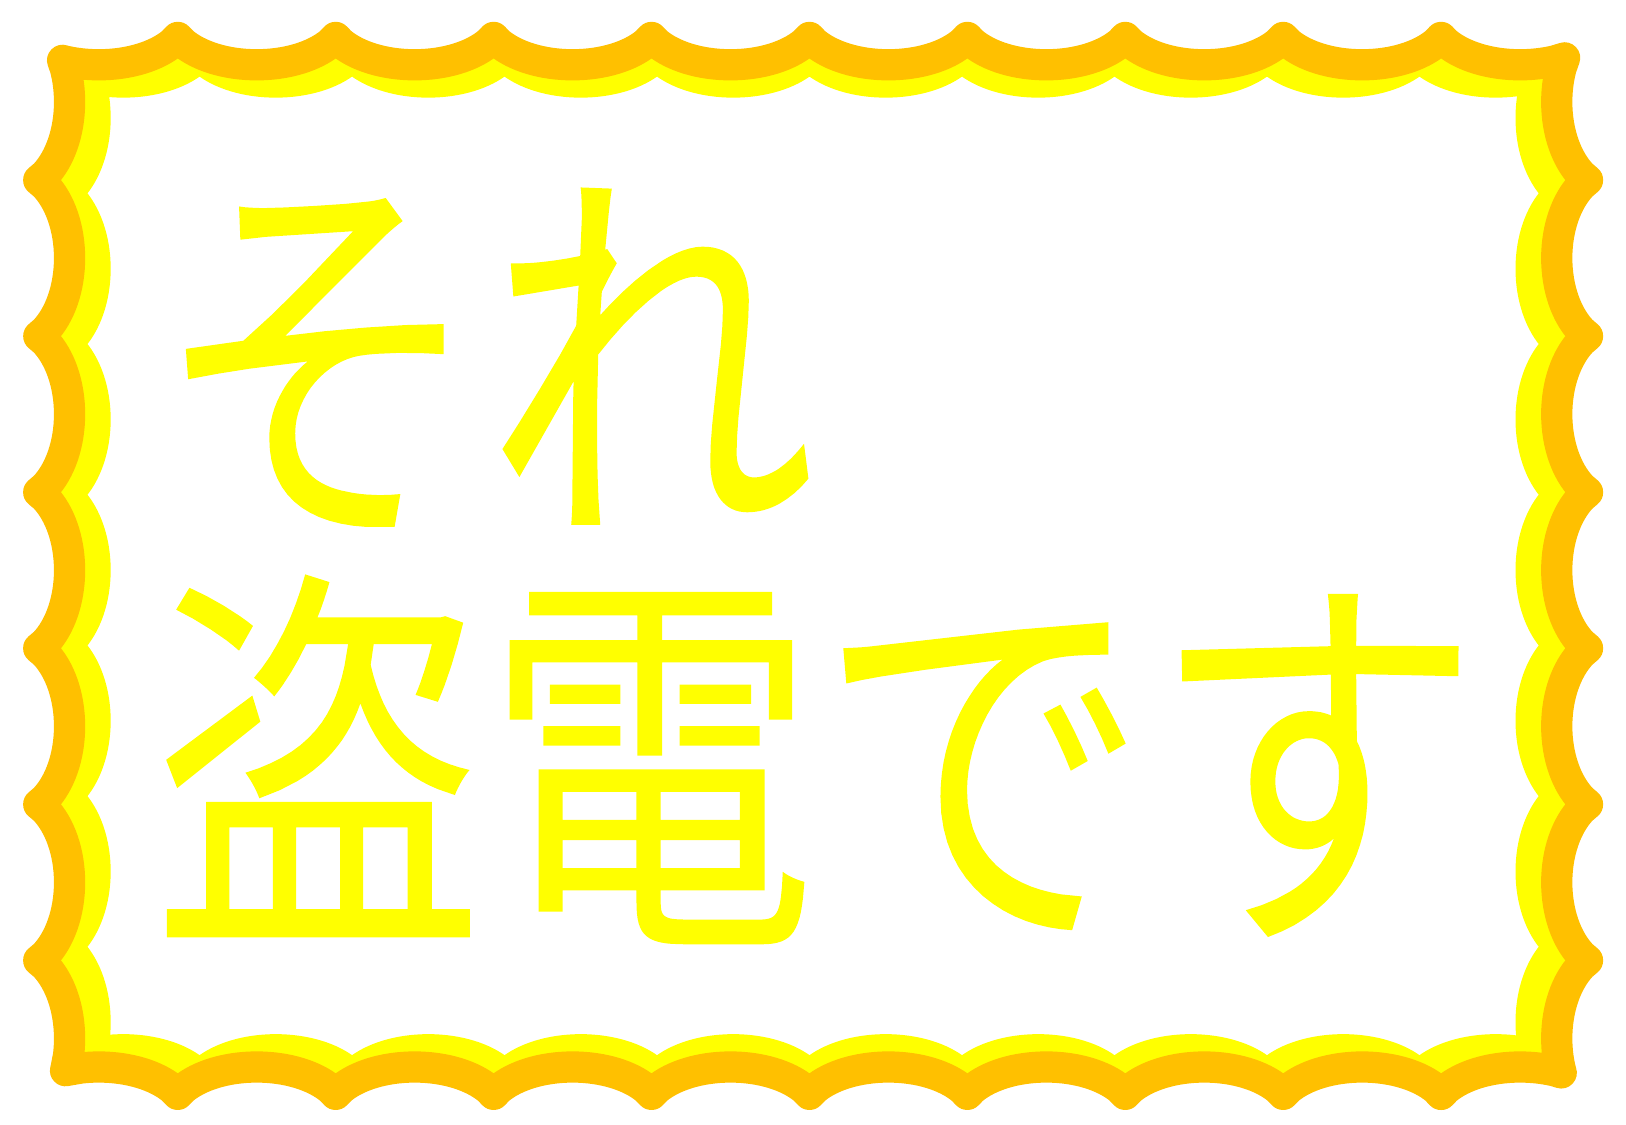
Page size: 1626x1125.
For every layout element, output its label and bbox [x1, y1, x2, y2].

text_box [38, 37, 1588, 1095]
